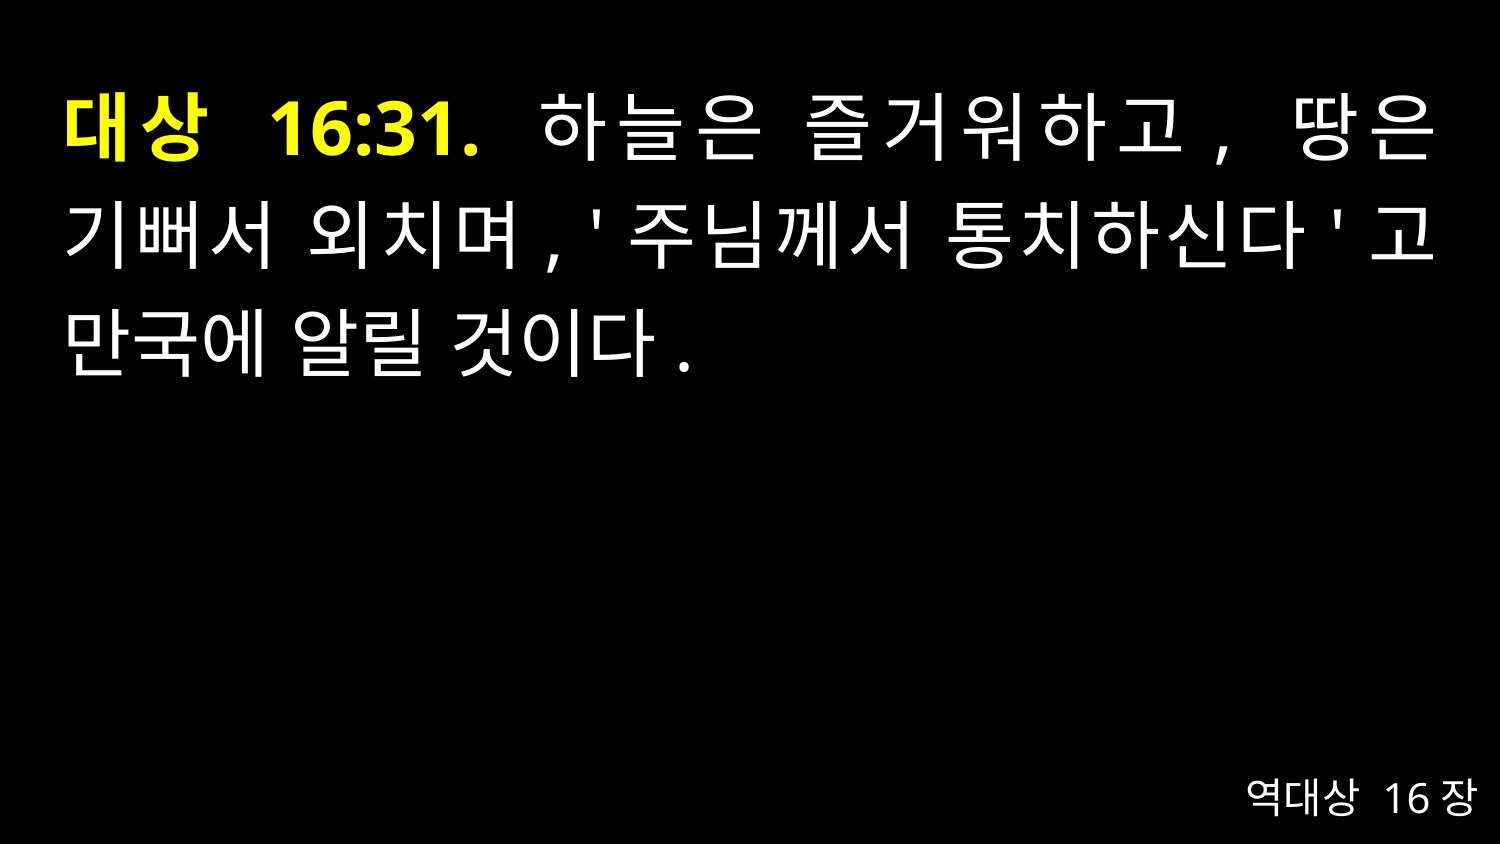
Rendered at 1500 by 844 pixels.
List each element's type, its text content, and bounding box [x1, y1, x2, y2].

subtitle 역대상 16장 [916, 770, 1500, 844]
title 대상 16:31. 하늘은 즐거워하고, 땅은 기뻐서 외치며, '주님께서 통치하신다'고 만국에 알릴 것이다. [0, 0, 1500, 844]
